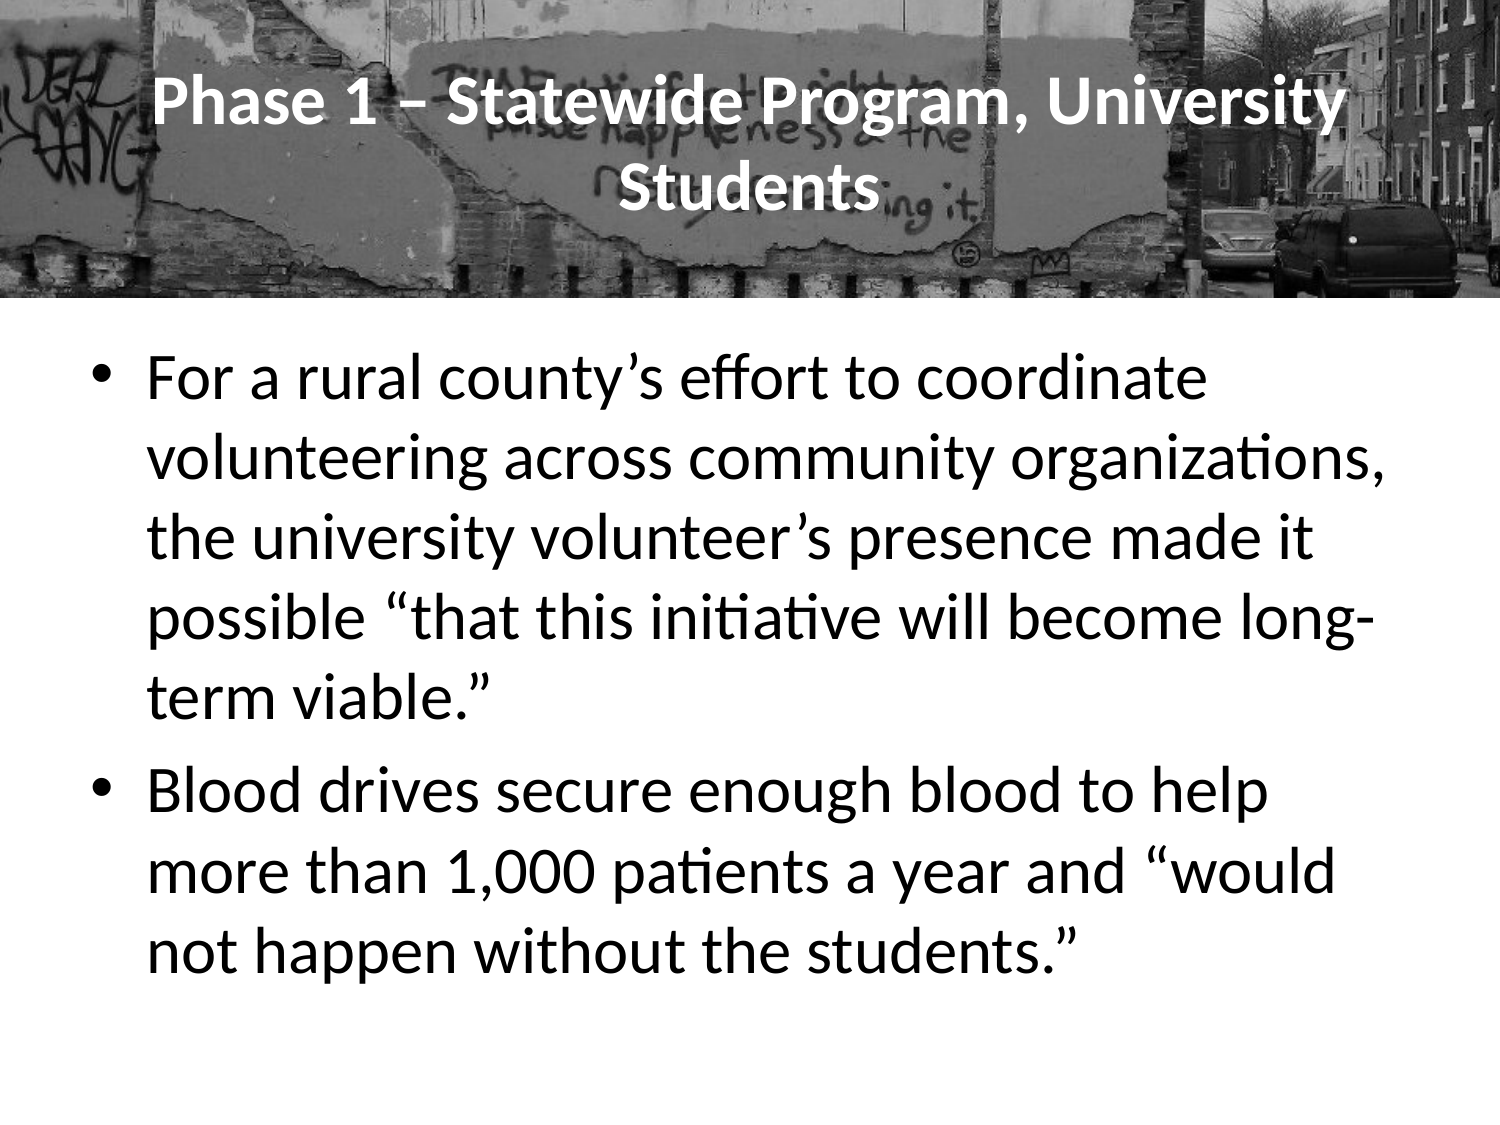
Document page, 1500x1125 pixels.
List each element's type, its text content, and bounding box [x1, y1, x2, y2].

picture [0, 0, 1500, 299]
list For a rural county’s effort to coordinate volunteering across community organizations, the university volunteer’s presence made it possible “that this initiative will become long-term viable.” Blood drives secure enough blood to help more than 1,000 patients a year and “would not happen without the students.” [75, 324, 1425, 1005]
